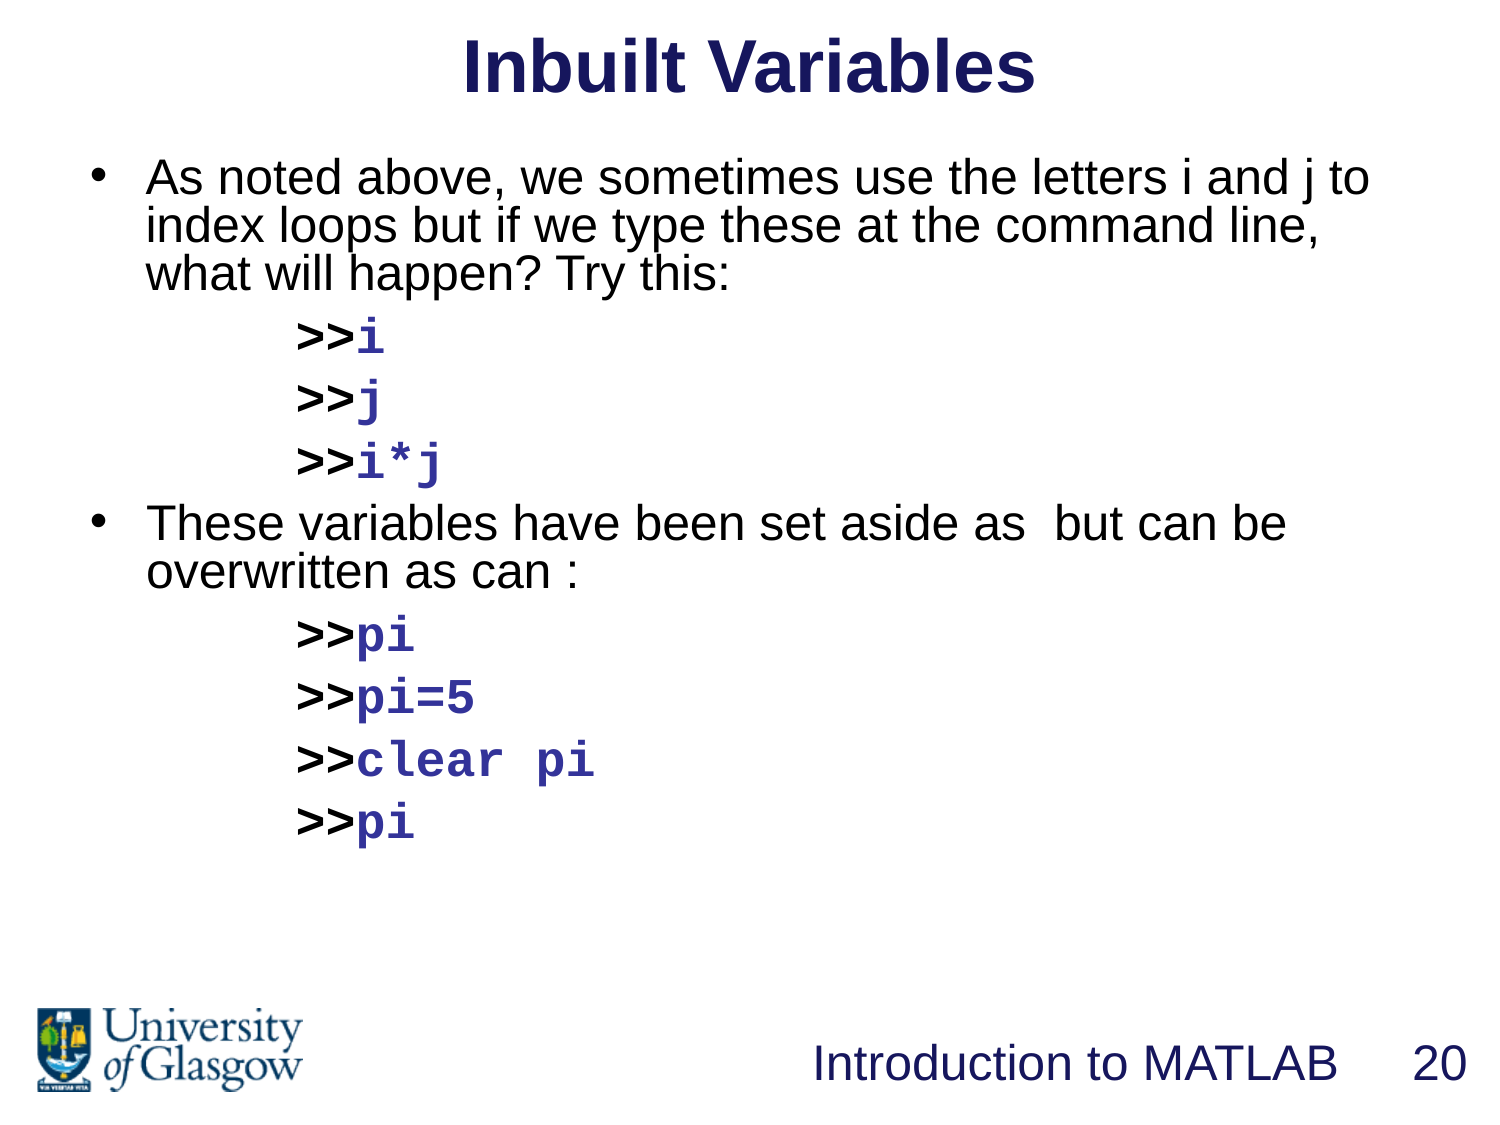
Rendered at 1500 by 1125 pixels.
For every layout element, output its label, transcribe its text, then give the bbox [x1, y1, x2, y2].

picture [37, 1008, 303, 1092]
text_box Inbuilt Variables [0, 0, 1500, 126]
